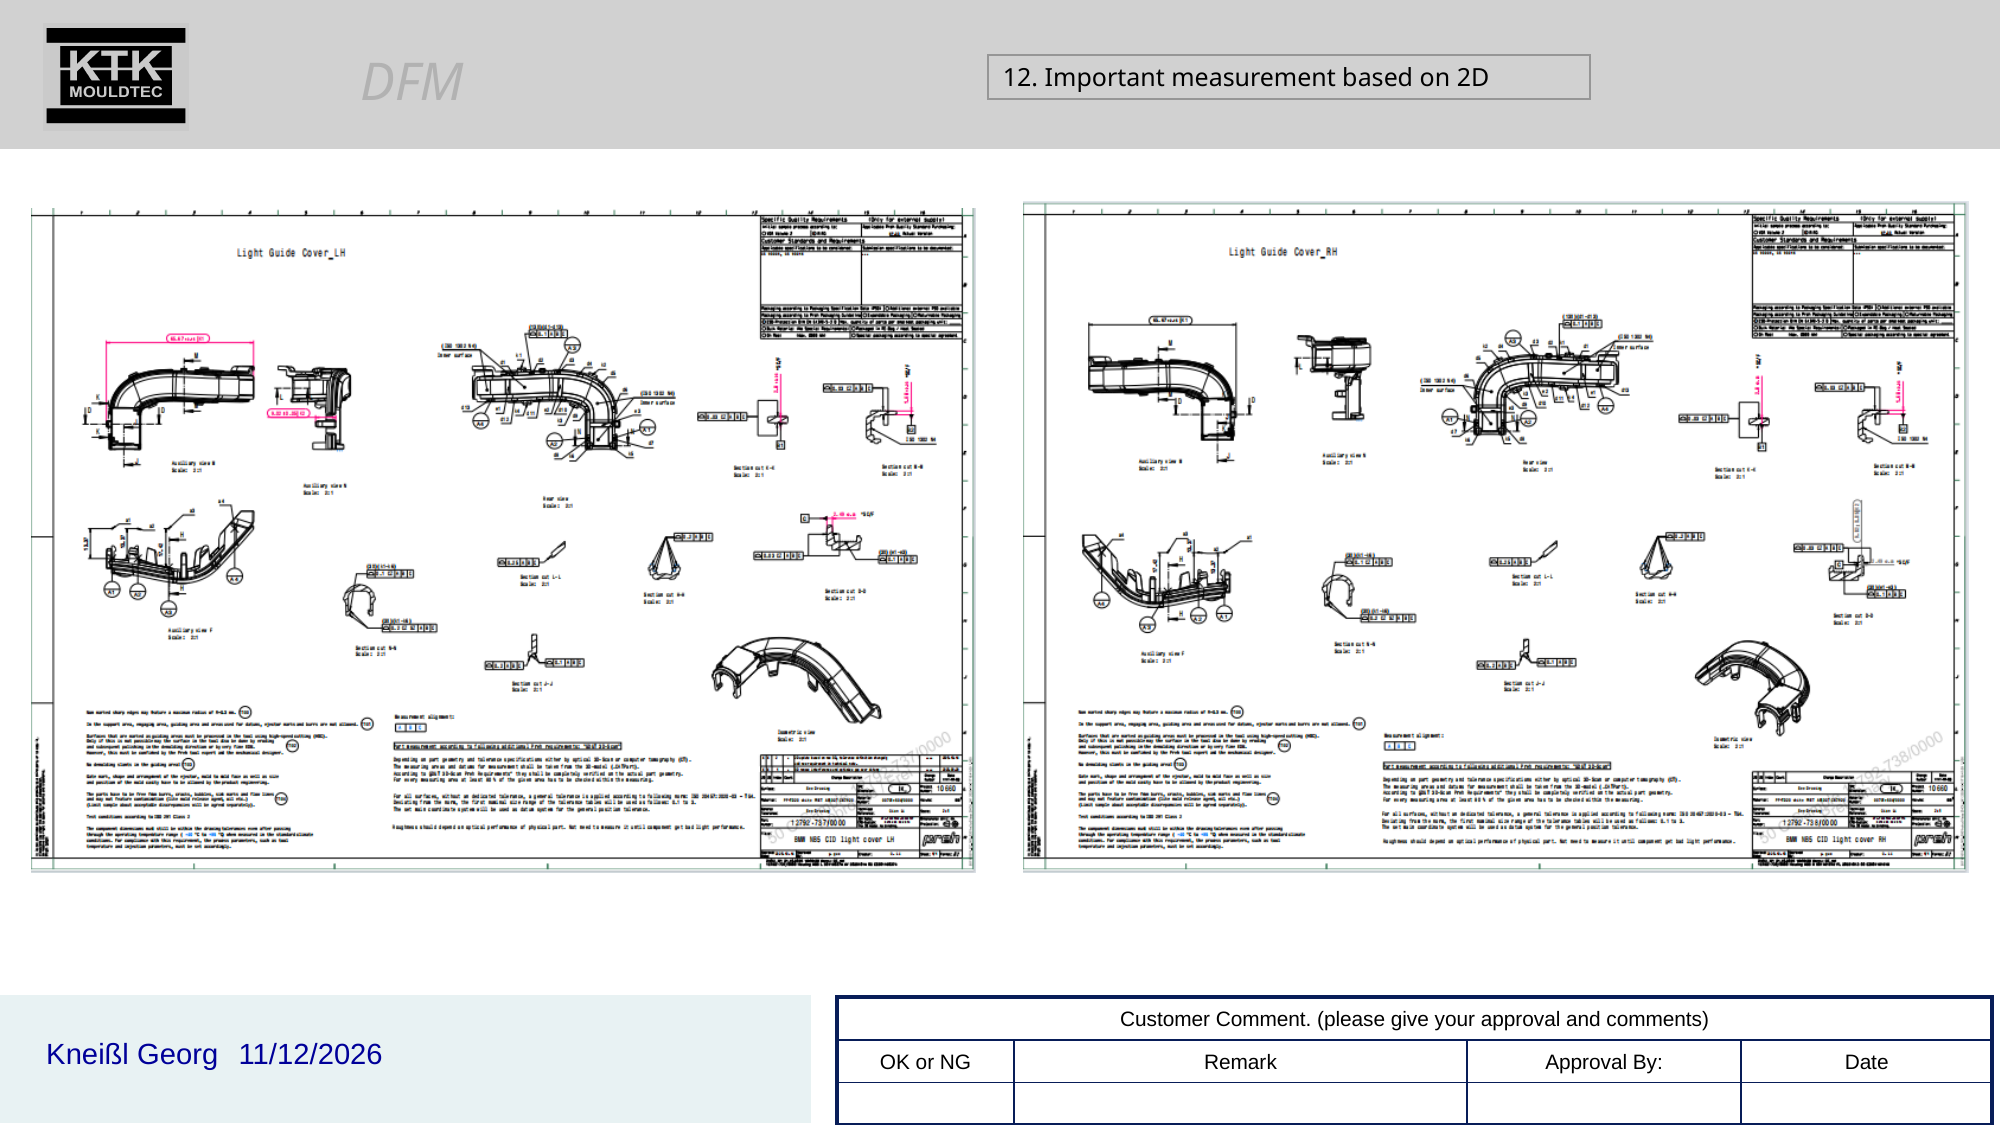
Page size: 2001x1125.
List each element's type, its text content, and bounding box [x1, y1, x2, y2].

text_box 12. Important measurement based on 2D [988, 54, 1591, 100]
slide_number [188, 1027, 433, 1106]
picture [31, 207, 976, 873]
picture [1023, 201, 1970, 873]
